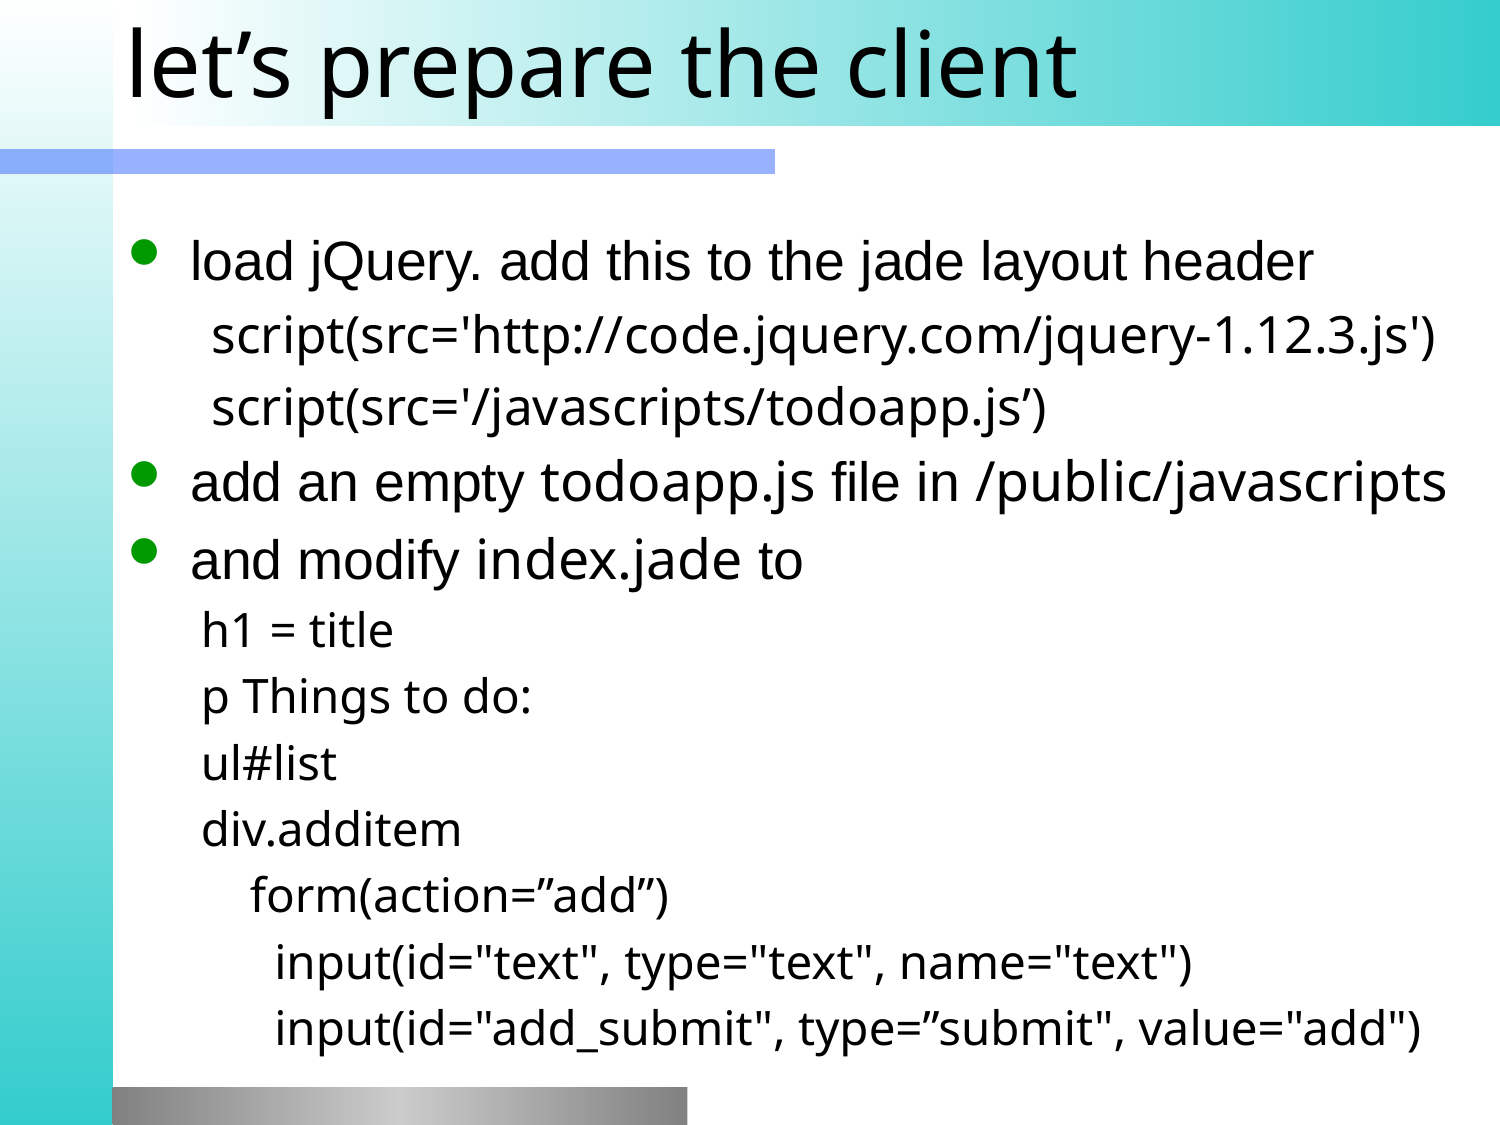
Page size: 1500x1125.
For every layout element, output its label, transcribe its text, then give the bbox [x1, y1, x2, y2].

title let’s prepare the client [110, 0, 1424, 126]
list load jQuery. add this to the jade layout header script(src='http://code.jquery.com/jquery-1.12.3.js') script(src='/javascripts/todoapp.js’) add an empty todoapp.js file in /public/javascripts and modify index.jade to h1 = title p Things to do: ul#list div.additem form(action=”add”) input(id="text", type="text", name="text") input(id="add_submit", type=”submit", value="add") [112, 217, 1500, 1073]
